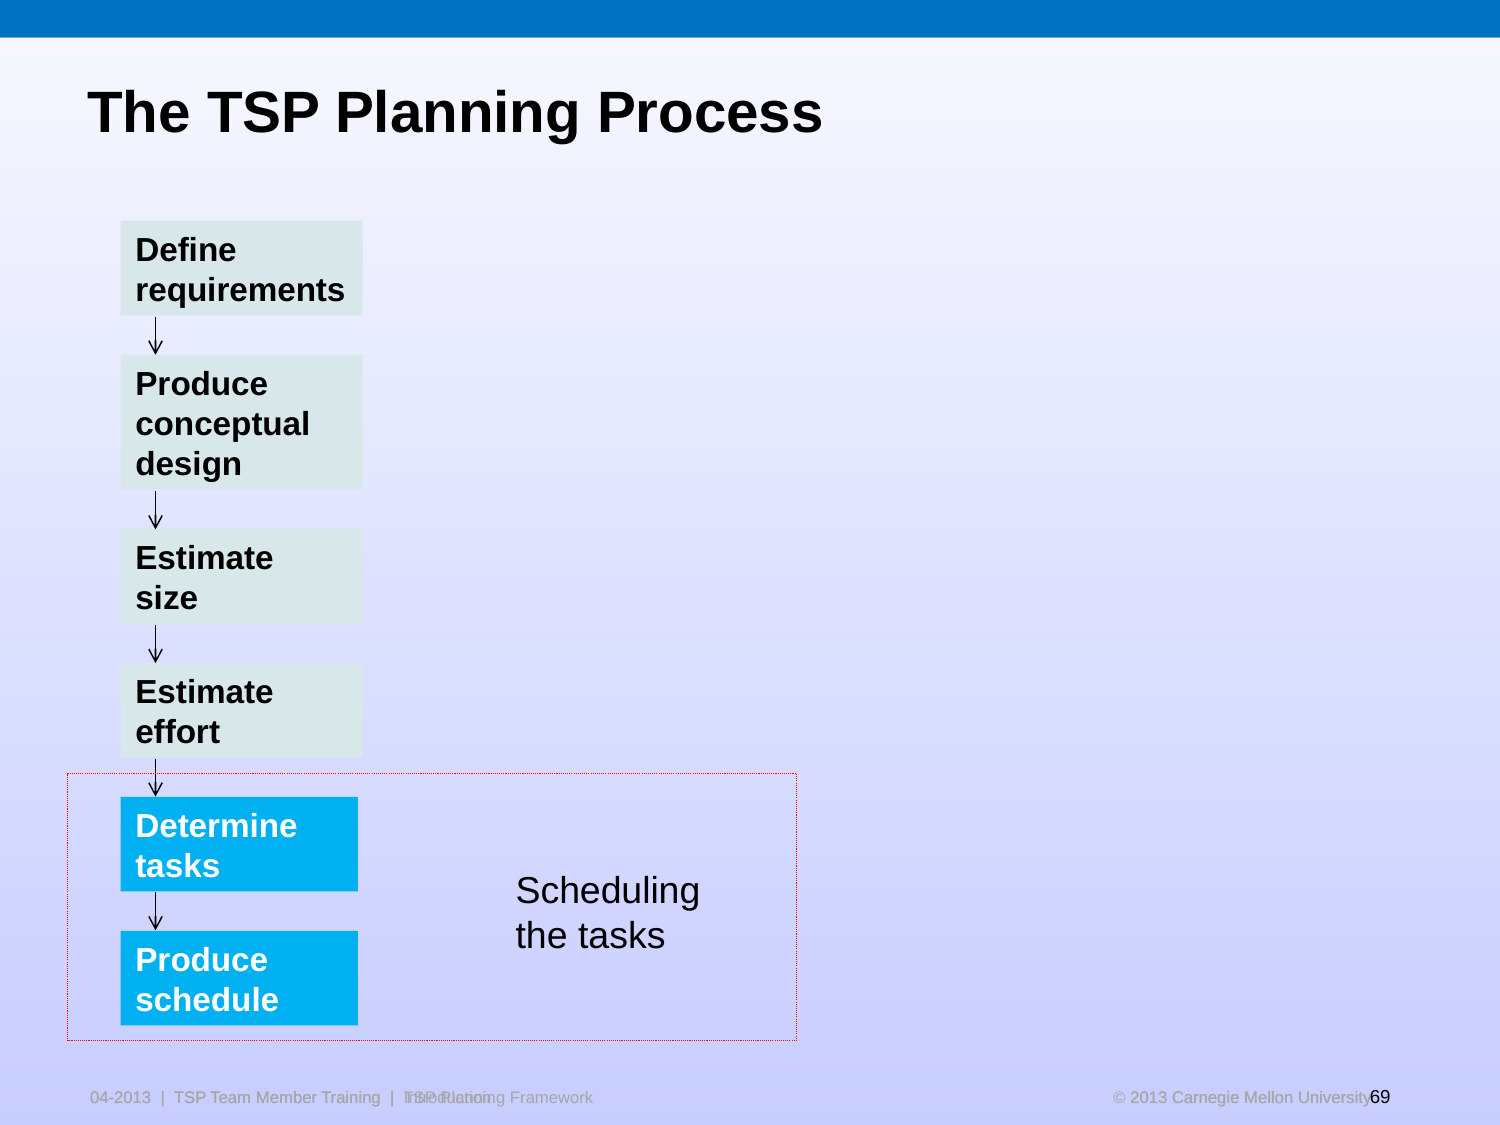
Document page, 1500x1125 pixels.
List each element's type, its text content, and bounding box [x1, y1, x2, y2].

text_box Estimate effort [120, 662, 363, 758]
title The TSP Planning Process [87, 87, 1439, 226]
text_box Estimate size [120, 529, 363, 624]
text_box Define requirements [120, 220, 363, 316]
text_box [67, 773, 797, 1041]
text_box Produce conceptual design [120, 354, 363, 490]
